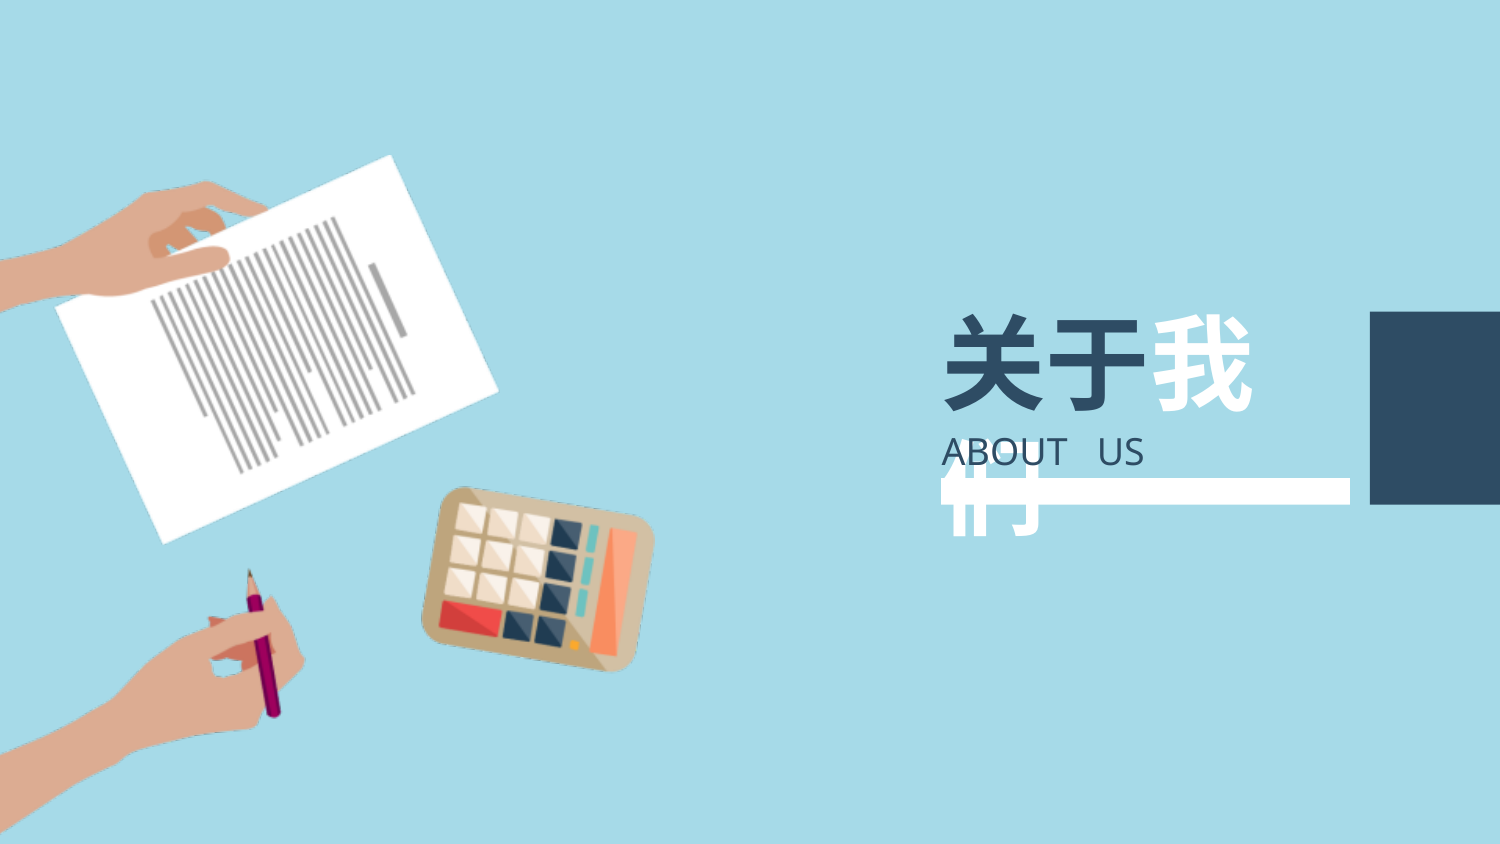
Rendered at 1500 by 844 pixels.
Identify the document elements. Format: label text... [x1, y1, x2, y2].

text_box [940, 477, 1351, 506]
text_box 关于我们 [930, 293, 1370, 555]
text_box ABOUT US [930, 422, 1359, 479]
text_box [1369, 311, 1500, 506]
picture [0, 155, 655, 844]
